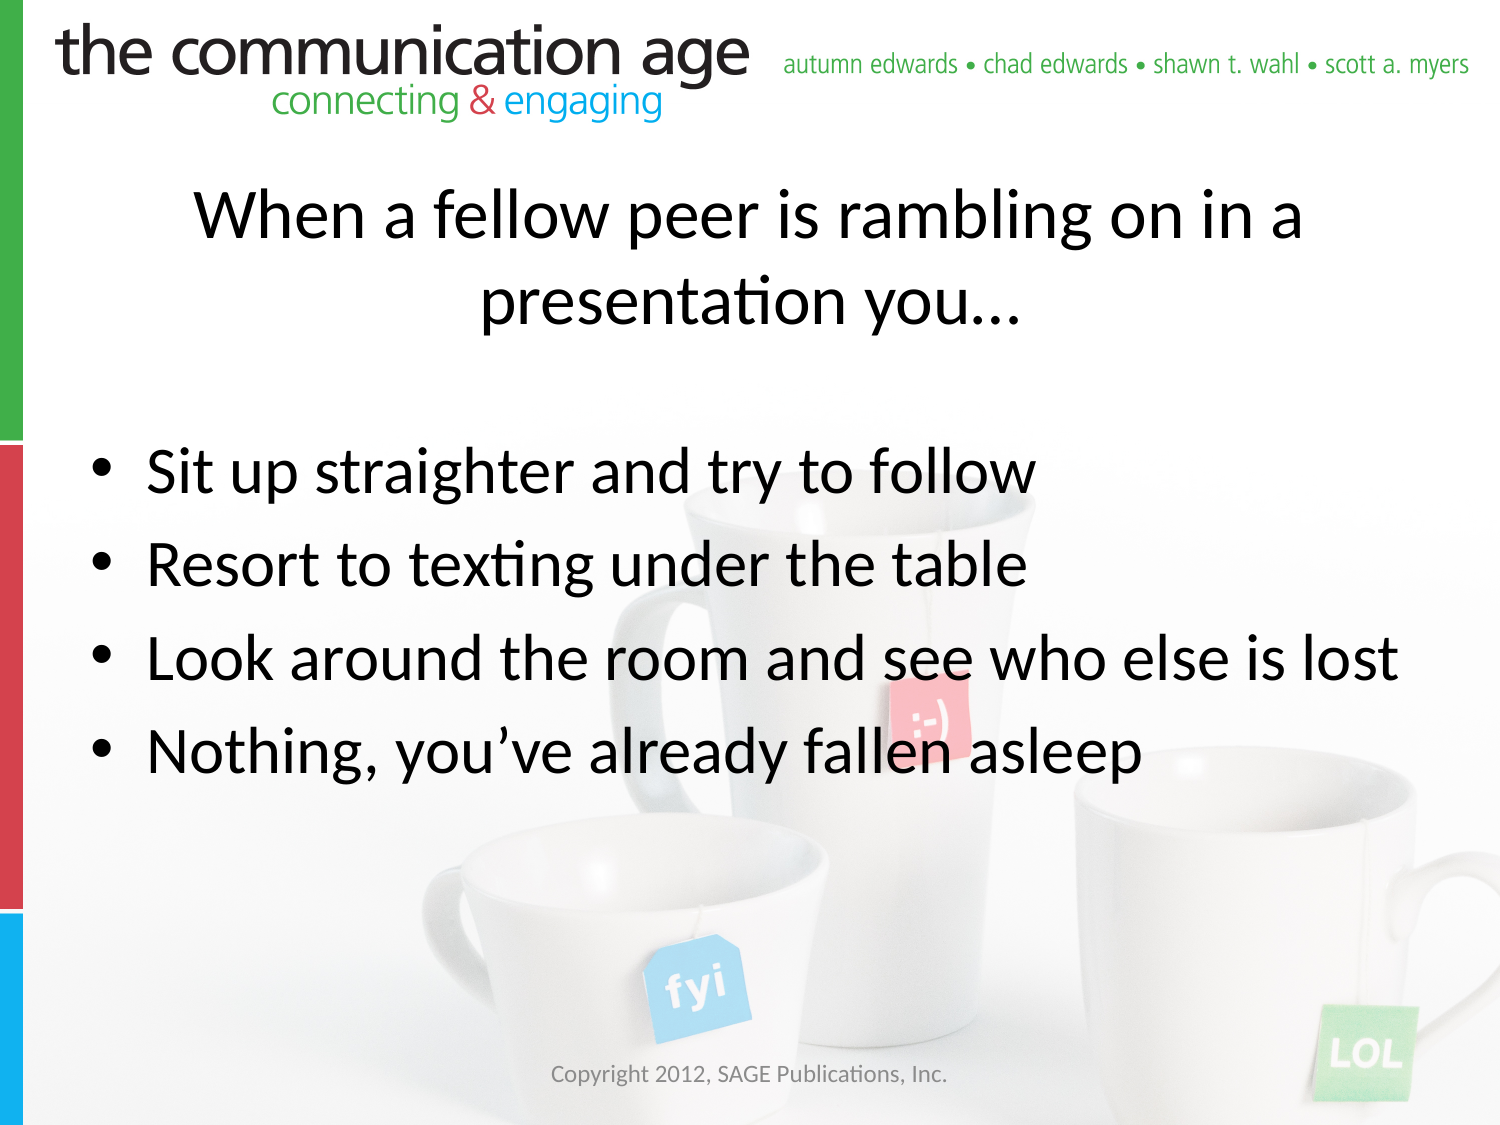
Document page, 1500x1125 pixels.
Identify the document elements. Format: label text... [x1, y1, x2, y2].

list Sit up straighter and try to follow Resort to texting under the table Look around the room and see who else is lost Nothing, you’ve already fallen asleep [75, 419, 1425, 1005]
picture [0, 0, 1500, 1125]
title When a fellow peer is rambling on in a presentation you… [75, 159, 1425, 347]
footer Copyright 2012, SAGE Publications, Inc. [512, 1042, 988, 1103]
